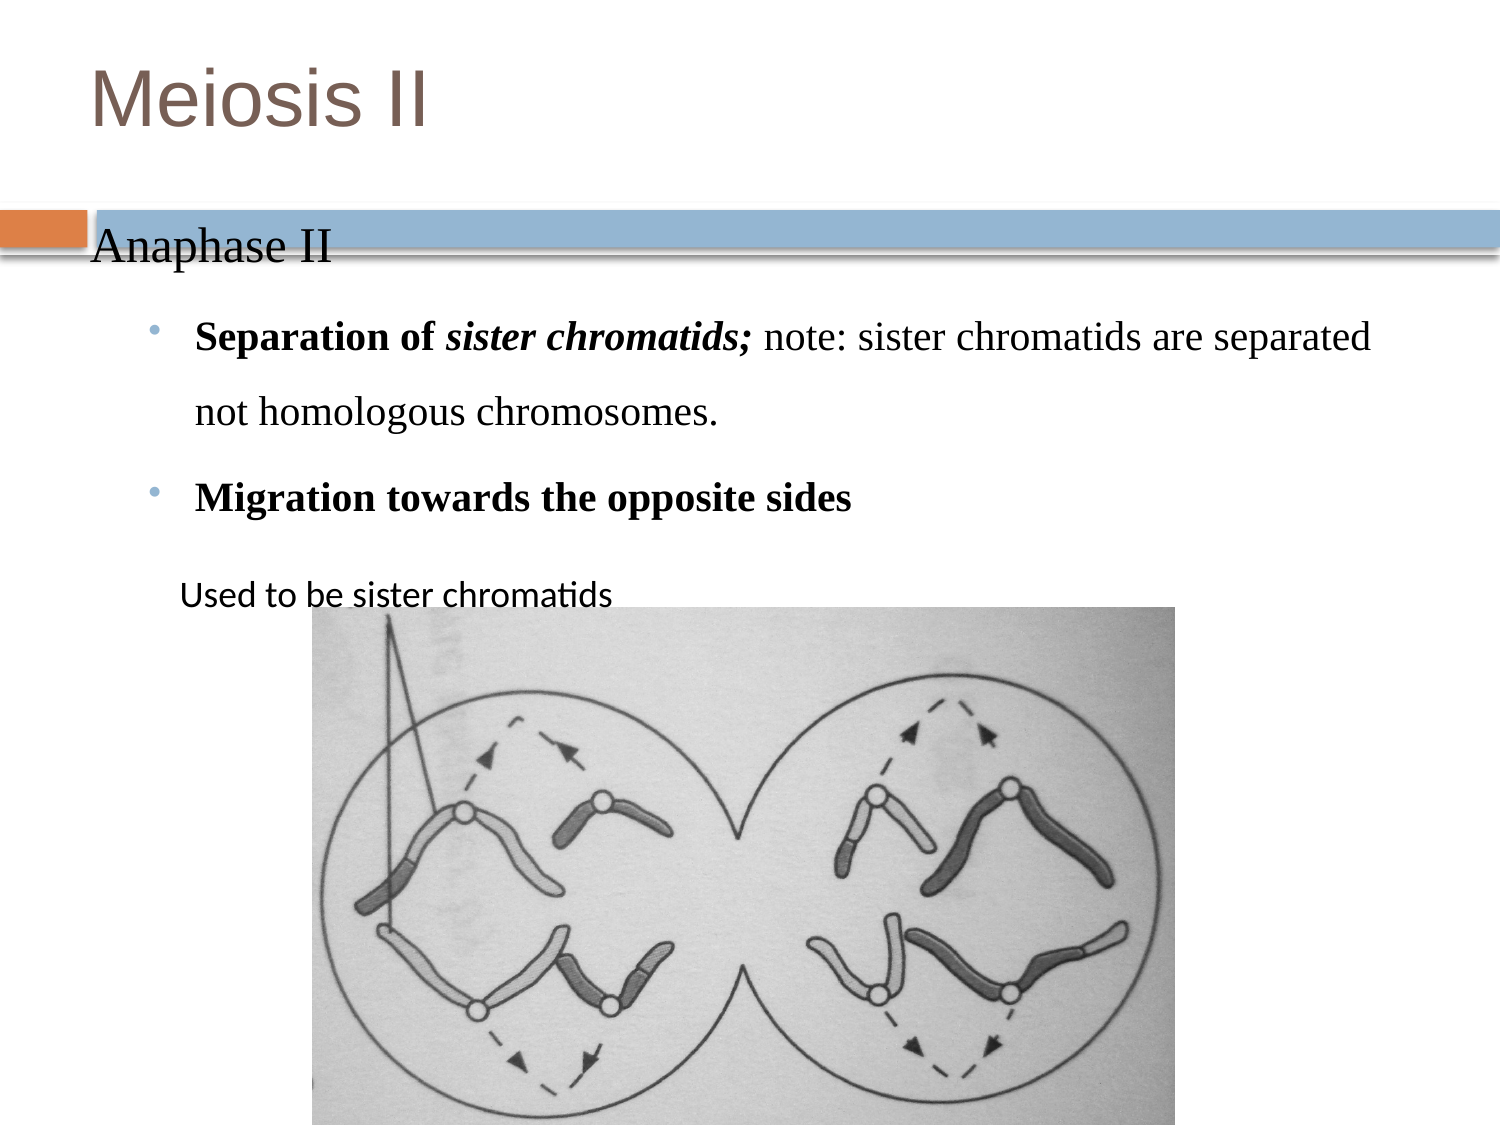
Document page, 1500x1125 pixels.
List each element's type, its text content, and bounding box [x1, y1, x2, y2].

title Meiosis II [75, 37, 1425, 150]
list Anaphase II Separation of sister chromatids; note: sister chromatids are separated not homologous chromosomes. Migration towards the opposite sides [75, 174, 1425, 918]
text_box Used to be sister chromatids [164, 562, 629, 623]
picture [312, 607, 1176, 1125]
